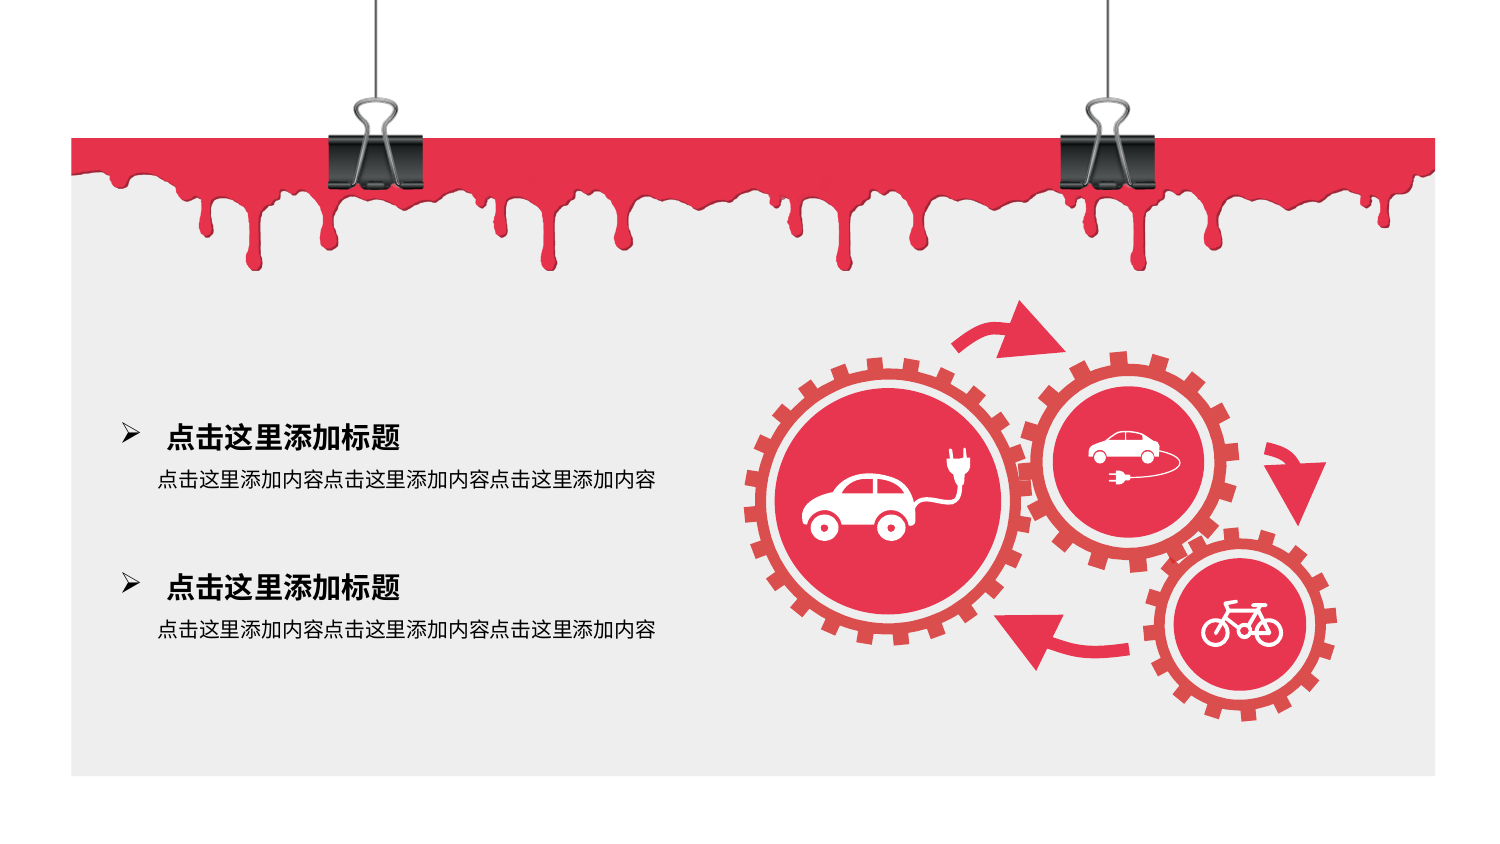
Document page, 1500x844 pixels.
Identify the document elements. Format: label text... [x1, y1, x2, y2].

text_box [796, 447, 971, 542]
text_box [1052, 386, 1205, 538]
text_box [743, 357, 1033, 646]
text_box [1088, 429, 1181, 485]
picture [71, 0, 1436, 277]
text_box [1142, 527, 1338, 722]
text_box [1017, 351, 1240, 573]
text_box [993, 487, 1130, 652]
text_box [1173, 558, 1307, 691]
text_box [69, 282, 1437, 778]
text_box [954, 328, 1066, 415]
text_box [1253, 448, 1315, 527]
text_box 点击这里添加标题 点击这里添加内容点击这里添加内容点击这里添加内容 [112, 398, 707, 496]
text_box [774, 388, 1002, 615]
text_box 点击这里添加标题 点击这里添加内容点击这里添加内容点击这里添加内容 [112, 547, 707, 646]
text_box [1200, 598, 1284, 648]
